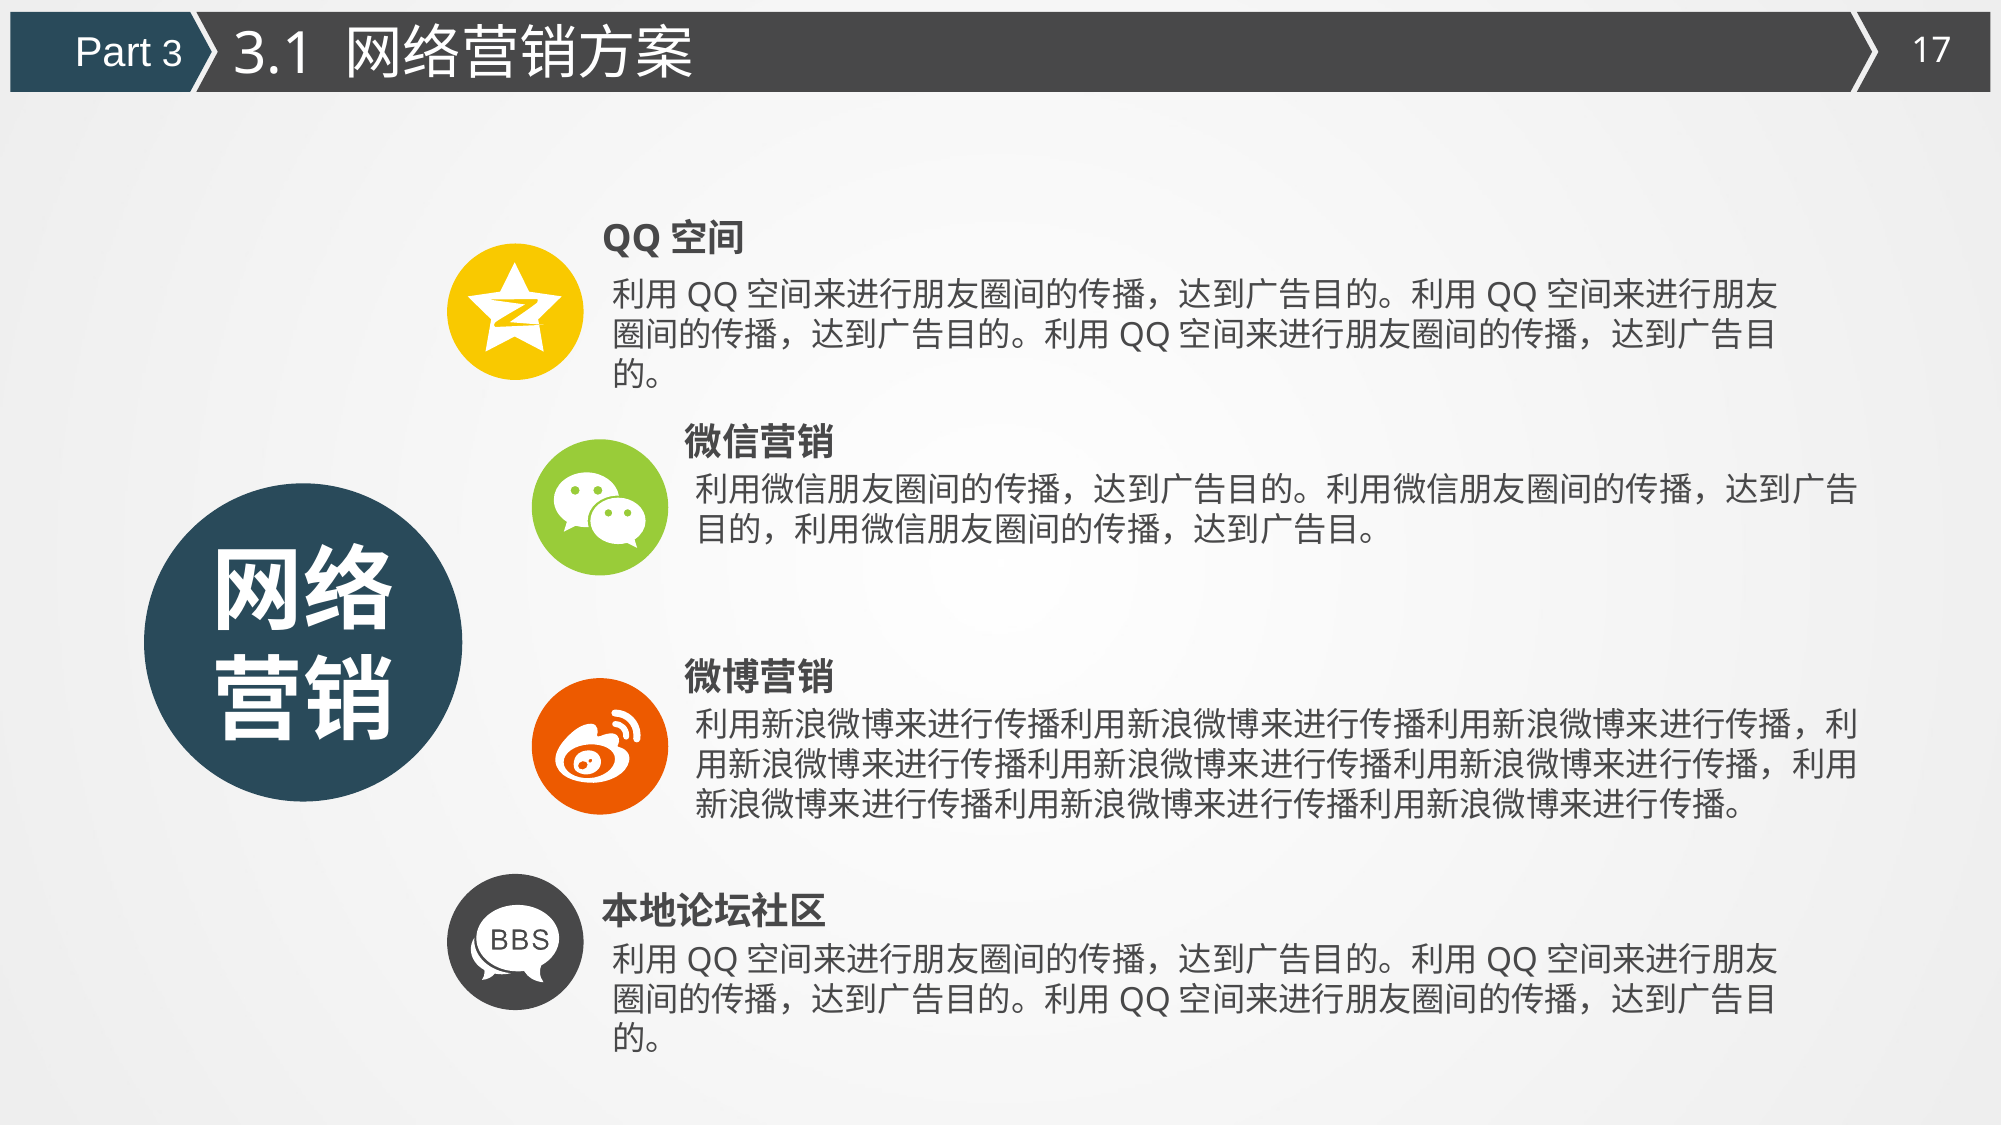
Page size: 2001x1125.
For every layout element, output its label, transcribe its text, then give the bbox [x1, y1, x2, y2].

text_box Part 3 [22, 17, 198, 83]
text_box QQ空间 [586, 206, 915, 267]
text_box 利用QQ空间来进行朋友圈间的传播，达到广告目的。利用QQ空间来进行朋友圈间的传播，达到广告目的。利用QQ空间来进行朋友圈间的传播，达到广告目的。 [597, 265, 1804, 401]
text_box 本地论坛社区 [587, 879, 915, 940]
text_box 微信营销 [669, 410, 998, 471]
text_box 利用微信朋友圈间的传播，达到广告目的。利用微信朋友圈间的传播，达到广告目的，利用微信朋友圈间的传播，达到广告目。 [679, 460, 1886, 556]
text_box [446, 243, 584, 381]
text_box 利用QQ空间来进行朋友圈间的传播，达到广告目的。利用QQ空间来进行朋友圈间的传播，达到广告目的。利用QQ空间来进行朋友圈间的传播，达到广告目的。 [597, 930, 1804, 1065]
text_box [446, 873, 584, 1011]
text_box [143, 483, 463, 802]
text_box 微博营销 [669, 645, 998, 706]
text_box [531, 677, 669, 815]
text_box 3.1 网络营销方案 [218, 7, 1046, 93]
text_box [531, 438, 669, 576]
picture [0, 0, 2001, 1125]
text_box 利用新浪微博来进行传播利用新浪微博来进行传播利用新浪微博来进行传播，利用新浪微博来进行传播利用新浪微博来进行传播利用新浪微博来进行传播，利用新浪微博来进行传播利用新浪微博来进行传播利用新浪微博来进行传播。 [679, 695, 1886, 831]
